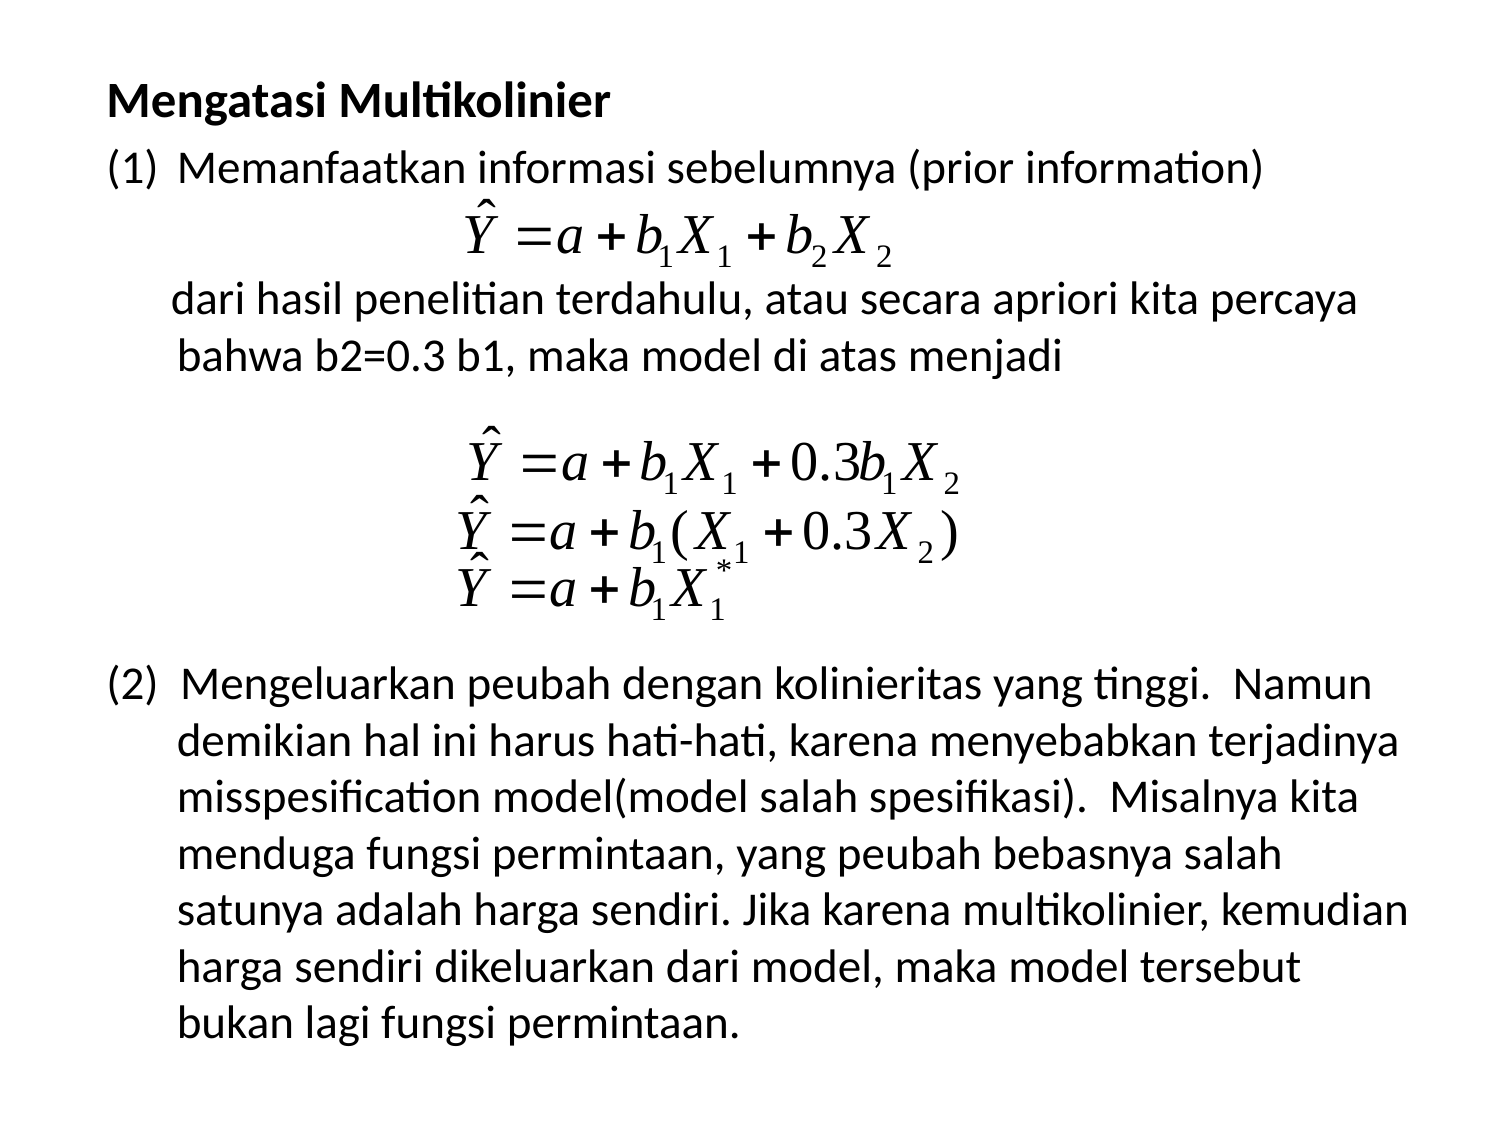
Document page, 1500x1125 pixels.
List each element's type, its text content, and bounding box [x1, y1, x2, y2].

list Mengatasi Multikolinier Memanfaatkan informasi sebelumnya (prior information) dari hasil penelitian terdahulu, atau secara apriori kita percaya bahwa b2=0.3 b1, maka model di atas menjadi (2) Mengeluarkan peubah dengan kolinieritas yang tinggi. Namun demikian hal ini harus hati-hati, karena menyebabkan terjadinya misspesification model(model salah spesifikasi). Misalnya kita menduga fungsi permintaan, yang peubah bebasnya salah satunya adalah harga sendiri. Jika karena multikolinier, kemudian harga sendiri dikeluarkan dari model, maka model tersebut bukan lagi fungsi permintaan. [91, 58, 1442, 1125]
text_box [456, 187, 903, 277]
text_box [449, 482, 971, 633]
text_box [461, 414, 969, 482]
